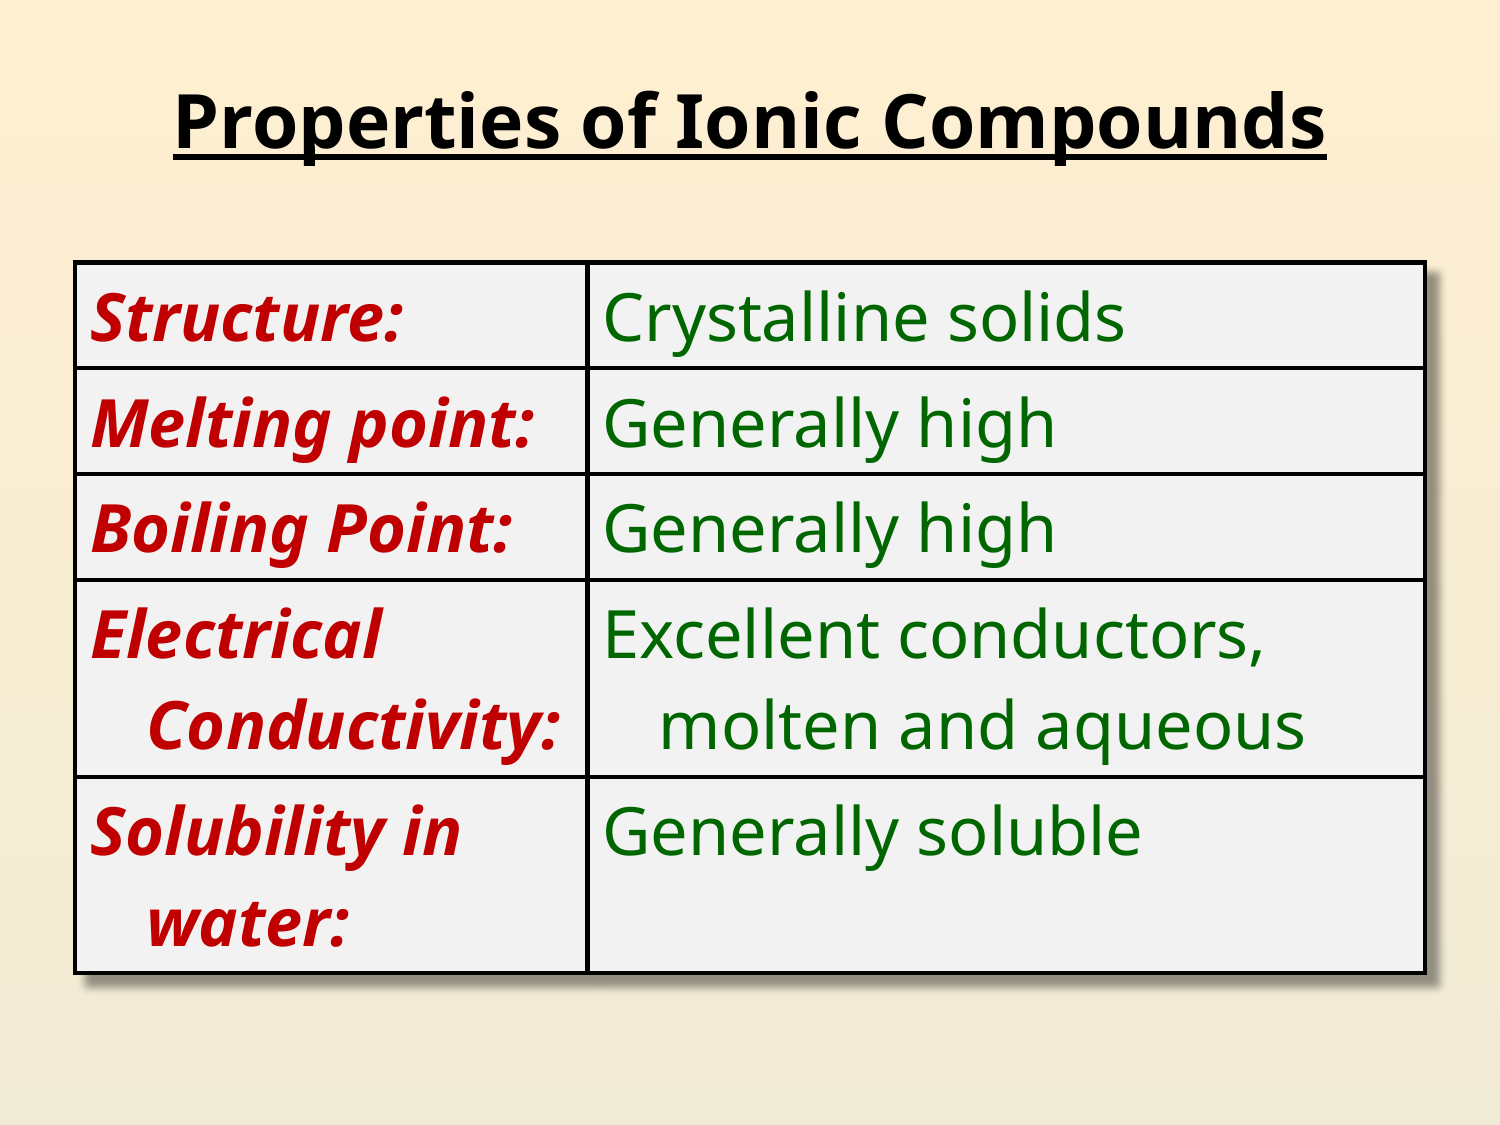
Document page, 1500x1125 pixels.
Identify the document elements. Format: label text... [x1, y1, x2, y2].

table_cell Solubility in water: [77, 779, 585, 971]
table_cell Melting point: [77, 370, 585, 472]
table_header Structure: [77, 265, 585, 366]
table_cell Boiling Point: [77, 476, 585, 578]
title Properties of Ionic Compounds [112, 24, 1388, 213]
table_cell Excellent conductors, molten and aqueous [590, 582, 1423, 775]
table_cell Generally high [590, 476, 1423, 578]
table_header Crystalline solids [590, 265, 1423, 366]
table_cell Generally soluble [590, 779, 1423, 971]
table_cell Generally high [590, 370, 1423, 472]
table_cell Electrical Conductivity: [77, 582, 585, 775]
